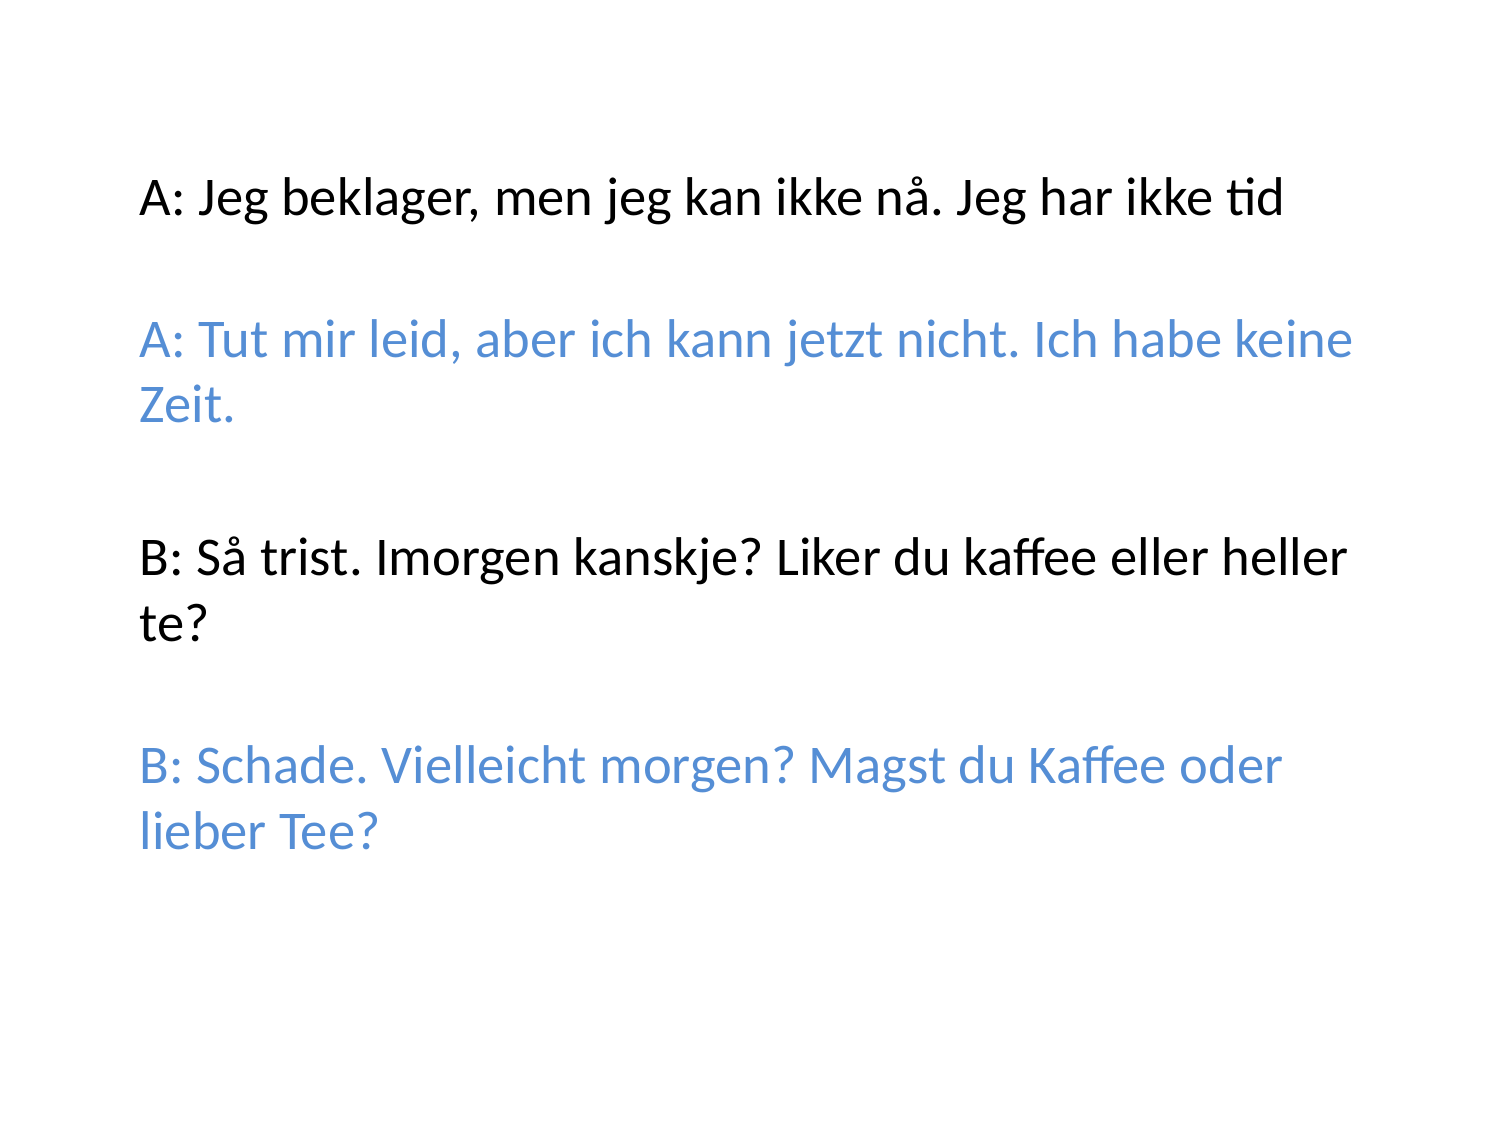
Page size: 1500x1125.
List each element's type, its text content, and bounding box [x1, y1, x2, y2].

list A: Jeg beklager, men jeg kan ikke nå. Jeg har ikke tid A: Tut mir leid, aber ich kann jetzt nicht. Ich habe keine Zeit. B: Så trist. Imorgen kanskje? Liker du kaffee eller heller te? B: Schade. Vielleicht morgen? Magst du Kaffee oder lieber Tee? [75, 87, 1425, 1005]
